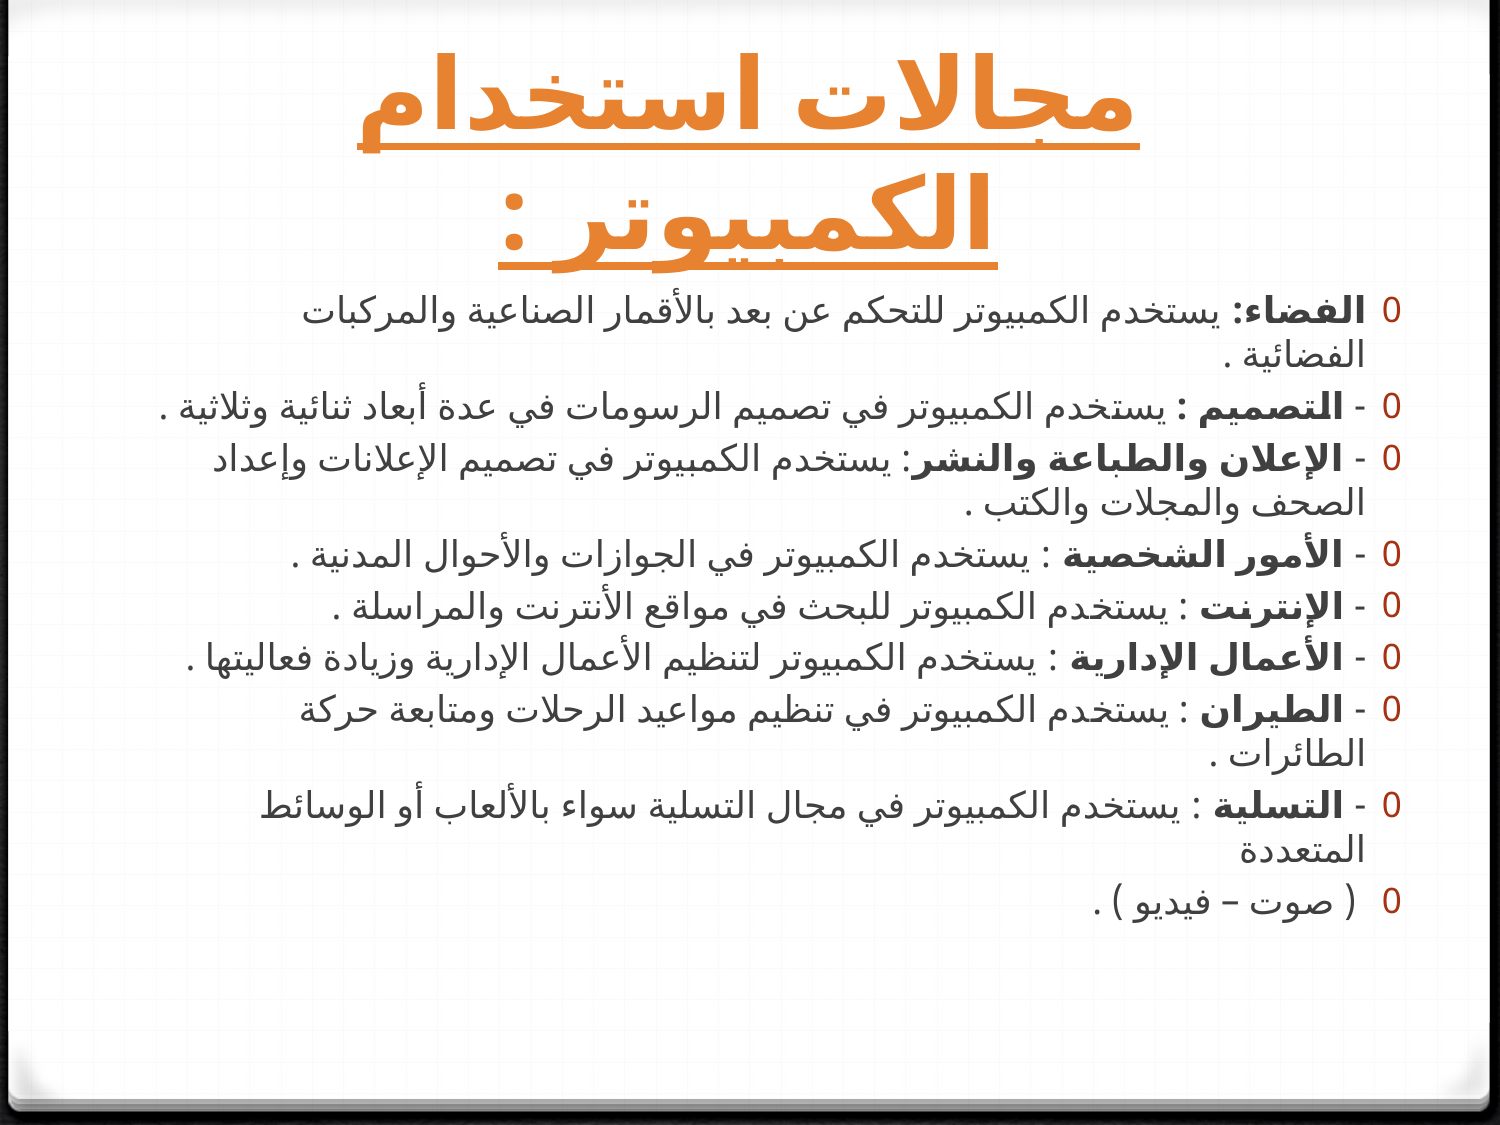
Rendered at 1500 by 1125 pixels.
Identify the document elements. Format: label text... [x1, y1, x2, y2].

title مجالات استخدام الكمبيوتر : [88, 30, 1408, 268]
picture [0, 0, 1500, 1125]
list الفضاء: يستخدم الكمبيوتر للتحكم عن بعد بالأقمار الصناعية والمركبات الفضائية . - التصميم : يستخدم الكمبيوتر في تصميم الرسومات في عدة أبعاد ثنائية وثلاثية . - الإعلان والطباعة والنشر: يستخدم الكمبيوتر في تصميم الإعلانات وإعداد الصحف والمجلات والكتب . - الأمور الشخصية : يستخدم الكمبيوتر في الجوازات والأحوال المدنية . - الإنترنت : يستخدم الكمبيوتر للبحث في مواقع الأنترنت والمراسلة . - الأعمال الإدارية : يستخدم الكمبيوتر لتنظيم الأعمال الإدارية وزيادة فعاليتها . - الطيران : يستخدم الكمبيوتر في تنظيم مواعيد الرحلات ومتابعة حركة الطائرات . - التسلية : يستخدم الكمبيوتر في مجال التسلية سواء بالألعاب أو الوسائط المتعددة ( صوت – فيديو ) . [137, 278, 1412, 983]
